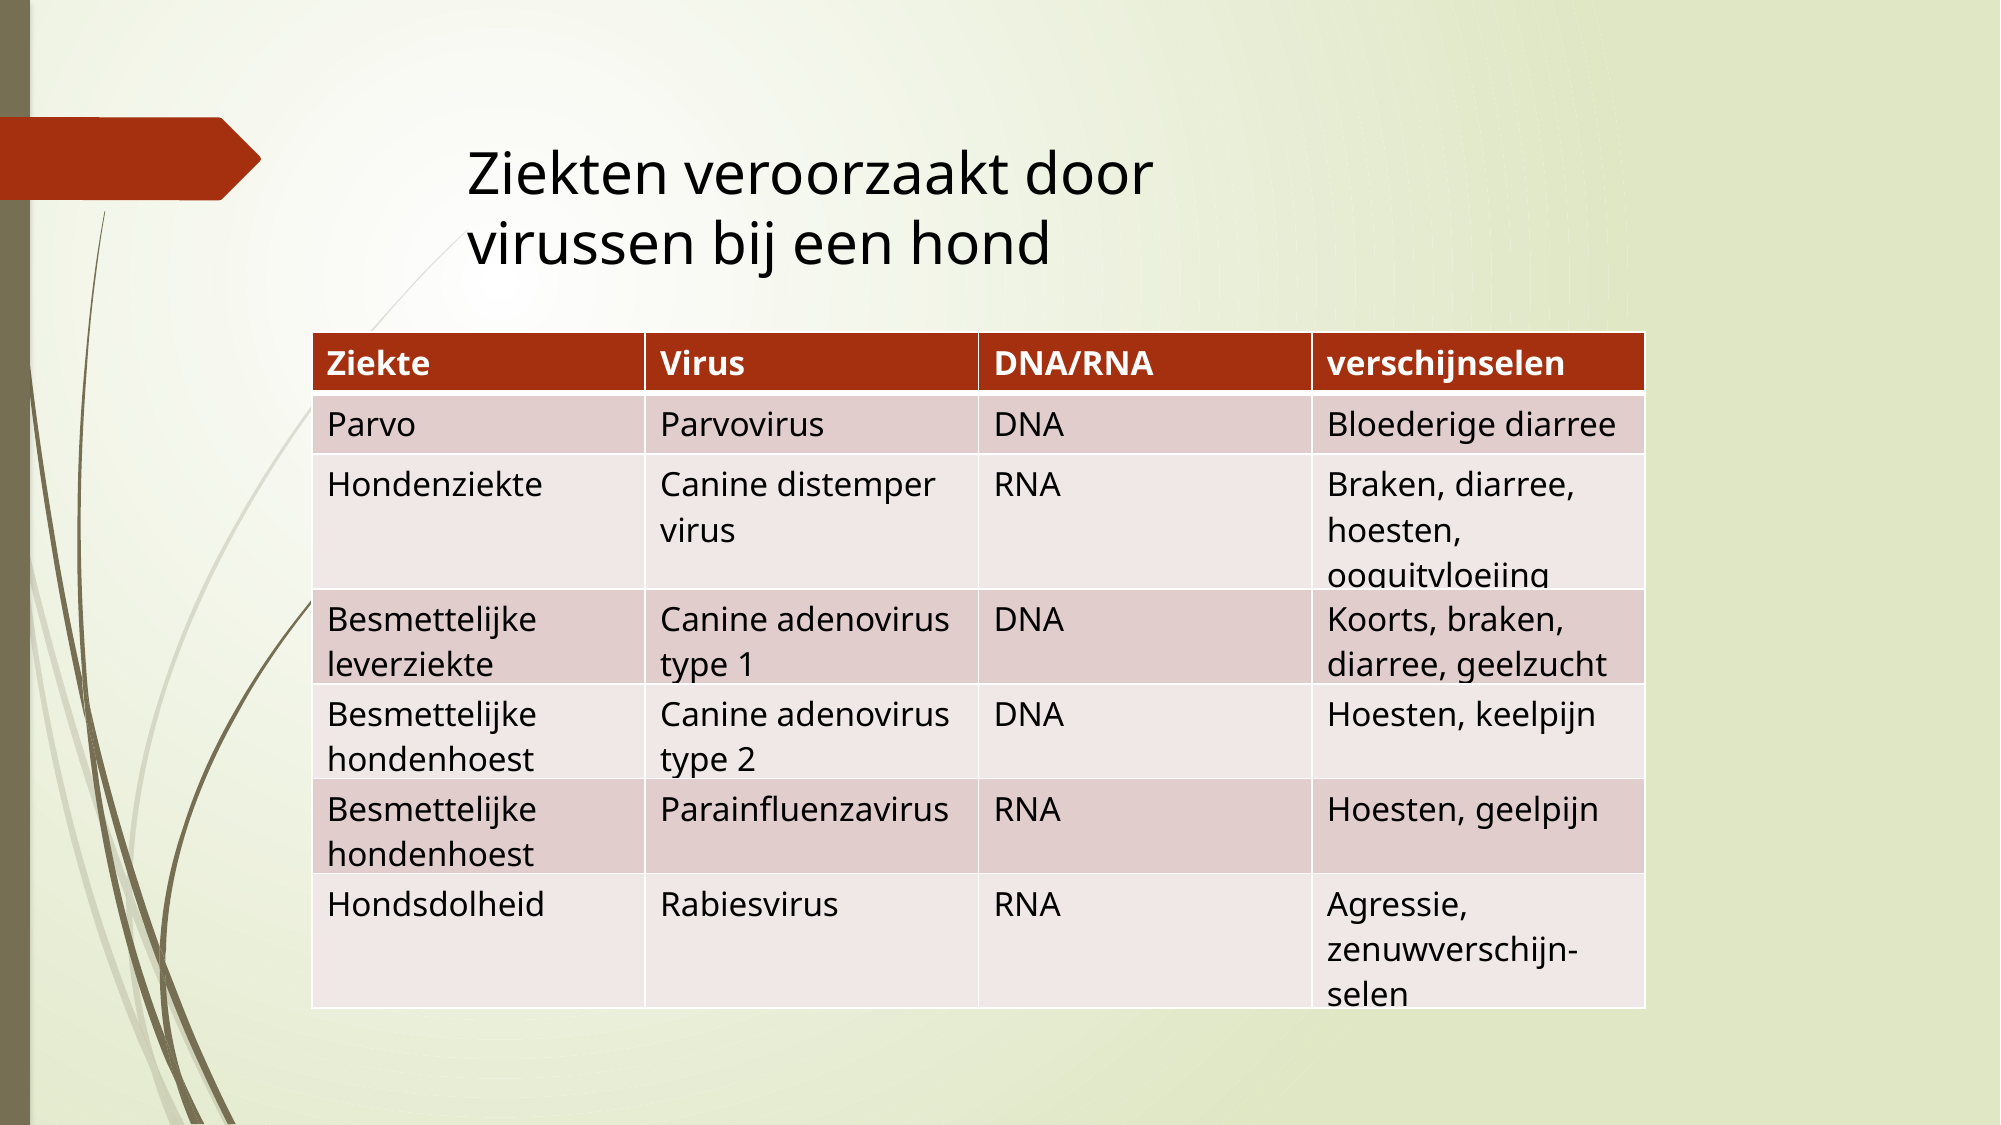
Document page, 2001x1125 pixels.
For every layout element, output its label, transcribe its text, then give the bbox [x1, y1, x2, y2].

table_cell Besmettelijke hondenhoest [313, 685, 644, 778]
table_cell Koorts, braken, diarree, geelzucht [1313, 590, 1644, 683]
table_cell Besmettelijke leverziekte [313, 590, 644, 683]
table_cell Hondsdolheid [313, 874, 644, 1007]
table_header DNA/RNA [979, 333, 1311, 390]
table_cell Bloederige diarree [1313, 396, 1644, 453]
table_cell Parvo [313, 396, 644, 453]
table_cell Hoesten, geelpijn [1313, 779, 1644, 873]
table_cell Canine distemper virus [646, 455, 978, 588]
table_cell Rabiesvirus [646, 874, 978, 1007]
text_box Ziekten veroorzaakt door virussen bij een hond [452, 128, 1403, 284]
table_cell Besmettelijke hondenhoest [313, 779, 644, 873]
table_cell Canine adenovirus type 1 [646, 590, 978, 683]
table_cell Agressie, zenuwverschijn- selen [1313, 874, 1644, 1007]
table_header verschijnselen [1313, 333, 1644, 390]
table_cell DNA [979, 590, 1311, 683]
table_header Virus [646, 333, 978, 390]
table_cell DNA [979, 396, 1311, 453]
table_cell RNA [979, 455, 1311, 588]
table_cell Braken, diarree, hoesten, ooguitvloeiing [1313, 455, 1644, 588]
table_cell Hoesten, keelpijn [1313, 685, 1644, 778]
table_cell Hondenziekte [313, 455, 644, 588]
table_header Ziekte [313, 333, 644, 390]
table_cell DNA [979, 685, 1311, 778]
table_cell RNA [979, 779, 1311, 873]
table_cell RNA [979, 874, 1311, 1007]
table_cell Canine adenovirus type 2 [646, 685, 978, 778]
table_cell Parainfluenzavirus [646, 779, 978, 873]
table_cell Parvovirus [646, 396, 978, 453]
